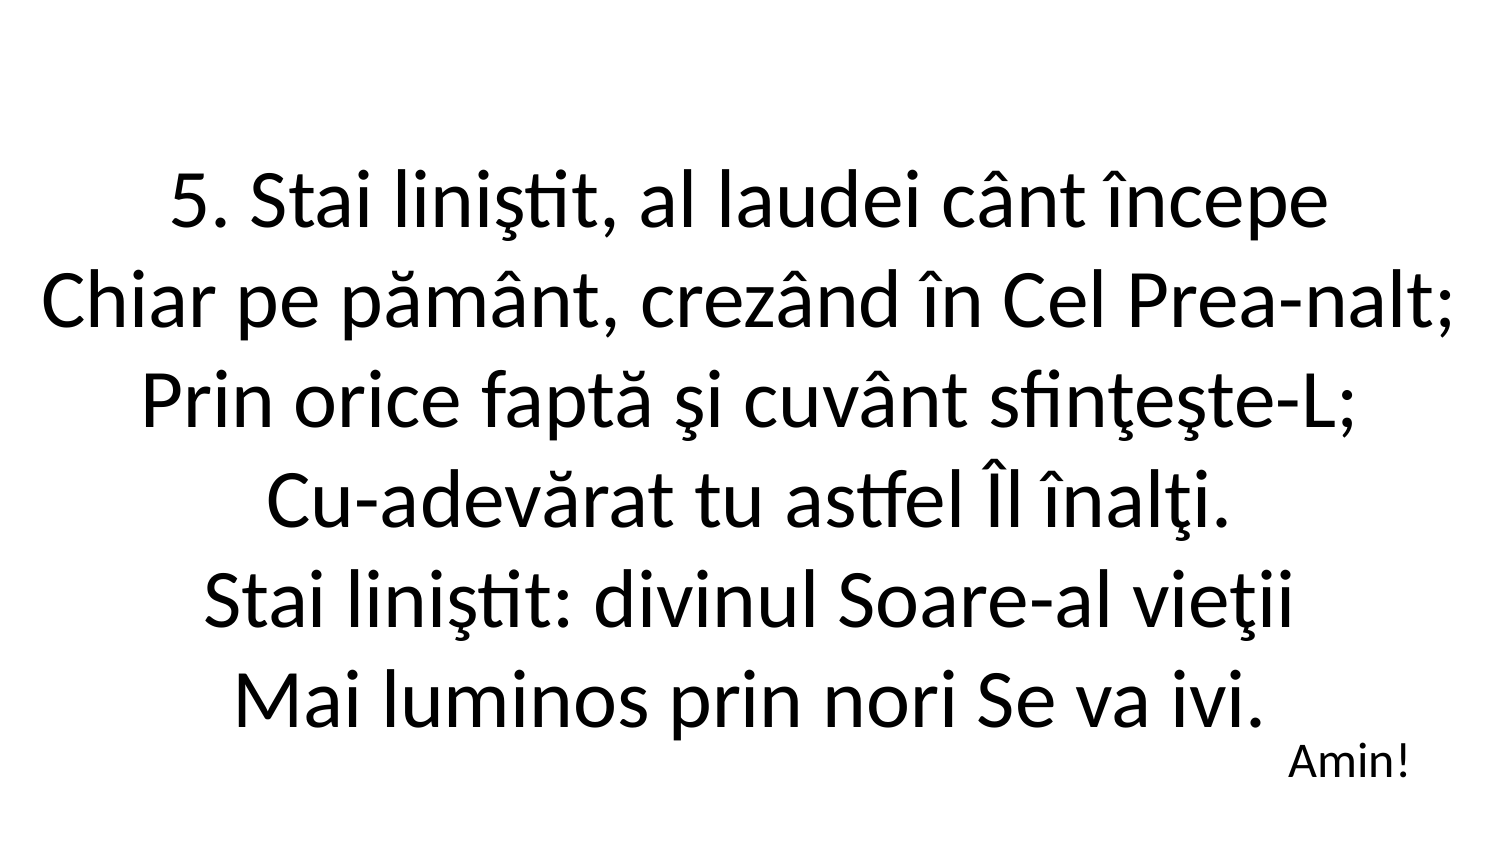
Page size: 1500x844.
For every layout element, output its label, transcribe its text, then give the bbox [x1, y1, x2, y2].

text_box Amin! [1273, 674, 1427, 795]
text_box 5. Stai liniştit, al laudei cânt începe Chiar pe pământ, crezând în Cel Prea-nalt; Prin orice faptă şi cuvânt sfinţeşte-L; Cu-adevărat tu astfel Îl înalţi. Stai liniştit: divinul Soare-al vieţii Mai luminos prin nori Se va ivi. [26, 92, 1474, 752]
